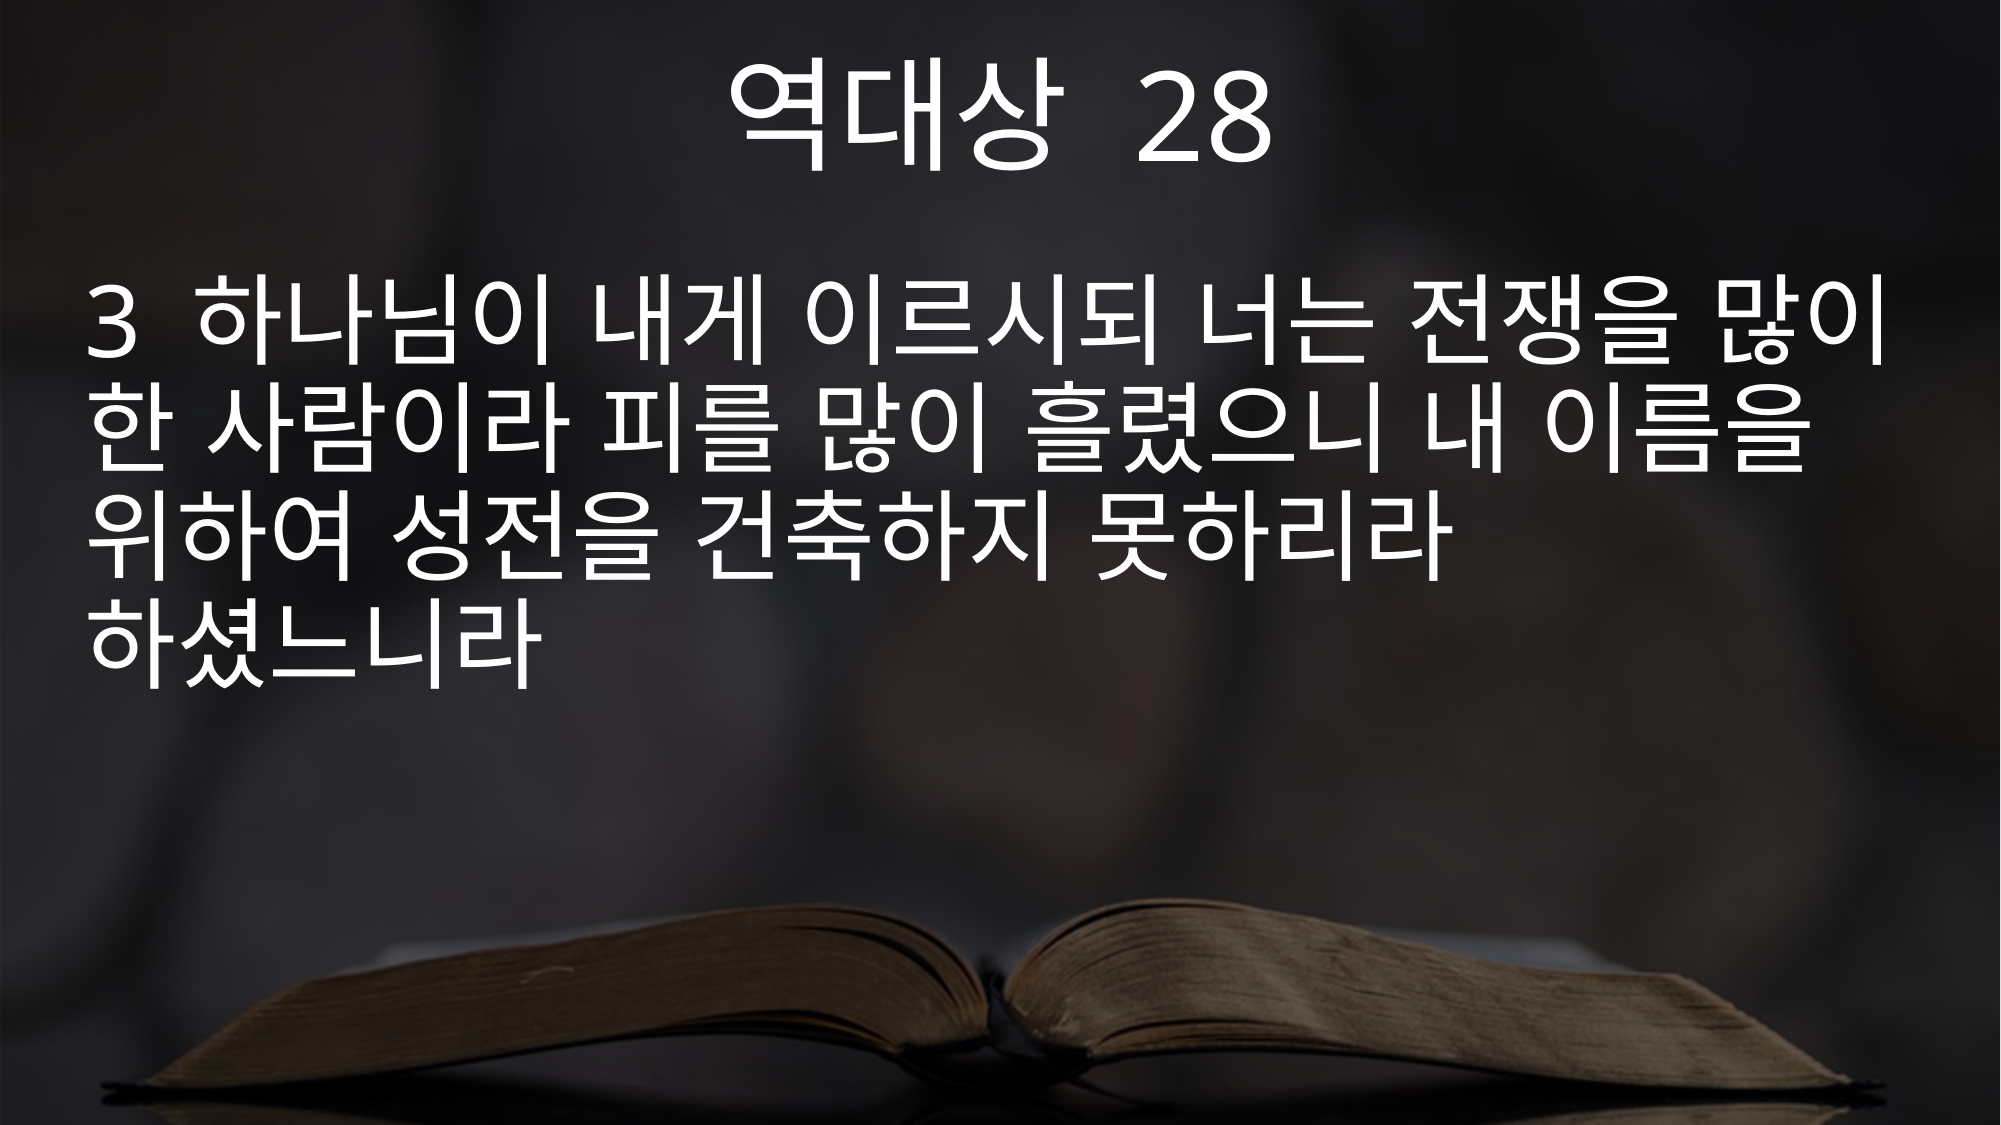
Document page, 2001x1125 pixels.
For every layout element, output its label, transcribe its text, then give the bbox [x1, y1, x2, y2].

list 3 하나님이 내게 이르시되 너는 전쟁을 많이 한 사람이라 피를 많이 흘렸으니 내 이름을 위하여 성전을 건축하지 못하리라 하셨느니라 [69, 263, 1953, 423]
footer 역대상 28 [0, 32, 2000, 192]
picture [0, 0, 2001, 1125]
